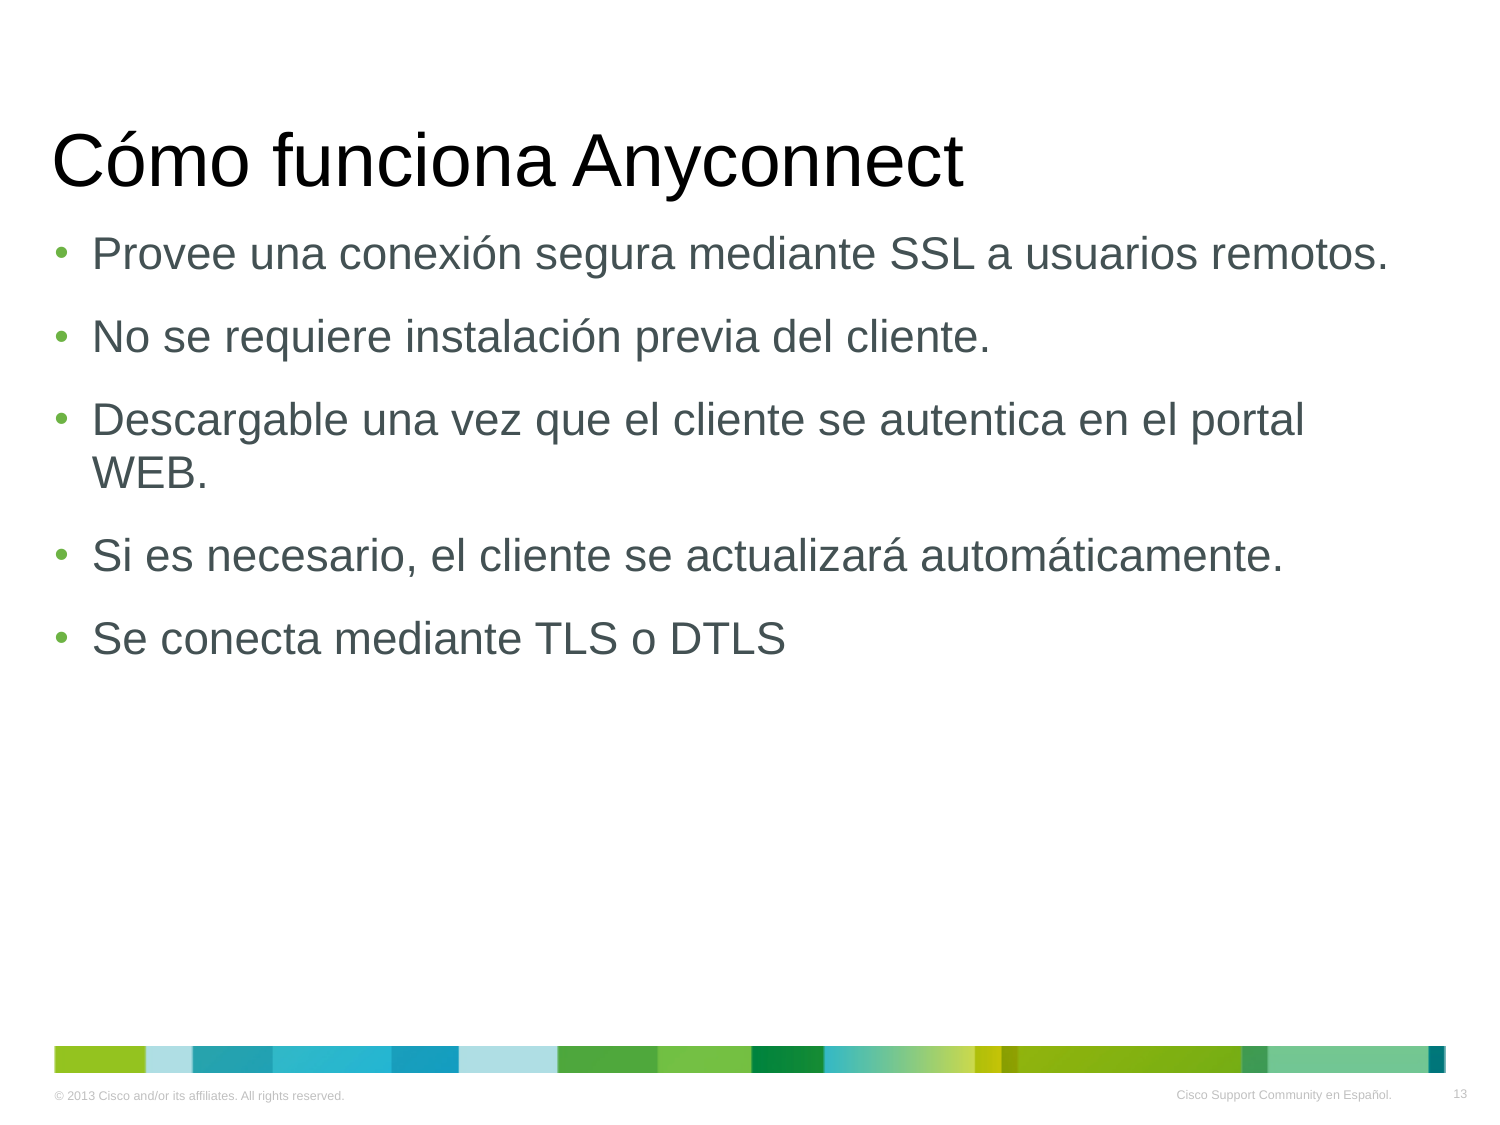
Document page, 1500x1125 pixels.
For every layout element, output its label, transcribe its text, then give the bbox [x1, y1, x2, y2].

list Provee una conexión segura mediante SSL a usuarios remotos. No se requiere instalación previa del cliente. Descargable una vez que el cliente se autentica en el portal WEB. Si es necesario, el cliente se actualizará automáticamente. Se conecta mediante TLS o DTLS [39, 220, 1447, 1035]
picture [54, 1046, 1446, 1073]
title Cómo funciona Anyconnect [37, 70, 1447, 209]
